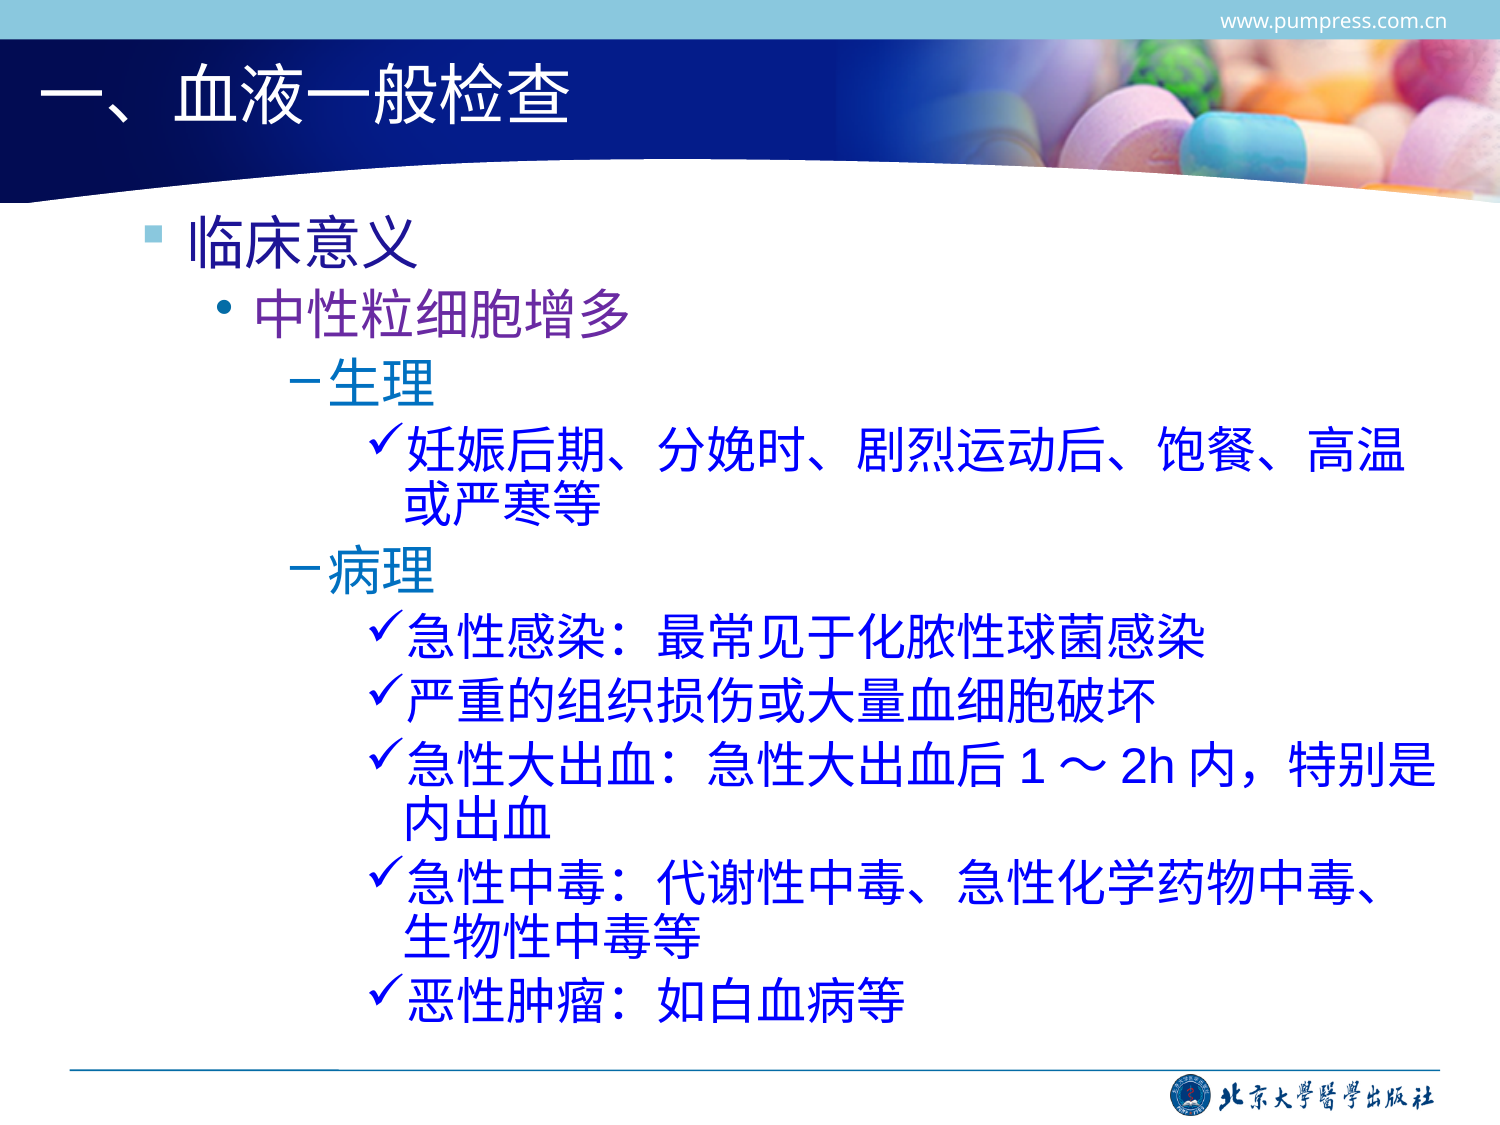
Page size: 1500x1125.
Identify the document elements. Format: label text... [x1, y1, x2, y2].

title 一、血液一般检查 [23, 46, 1349, 140]
picture [0, 40, 1500, 203]
picture [1170, 1074, 1436, 1118]
slide_number www.pumpress.com.cn [1024, 0, 1463, 38]
list 临床意义 中性粒细胞增多 生理 妊娠后期、分娩时、剧烈运动后、饱餐、高温或严寒等 病理 急性感染：最常见于化脓性球菌感染 严重的组织损伤或大量血细胞破坏 急性大出血：急性大出血后1～2h内，特别是内出血 急性中毒：代谢性中毒、急性化学药物中毒、生物性中毒等 恶性肿瘤：如白血病等 [49, 198, 1463, 1026]
